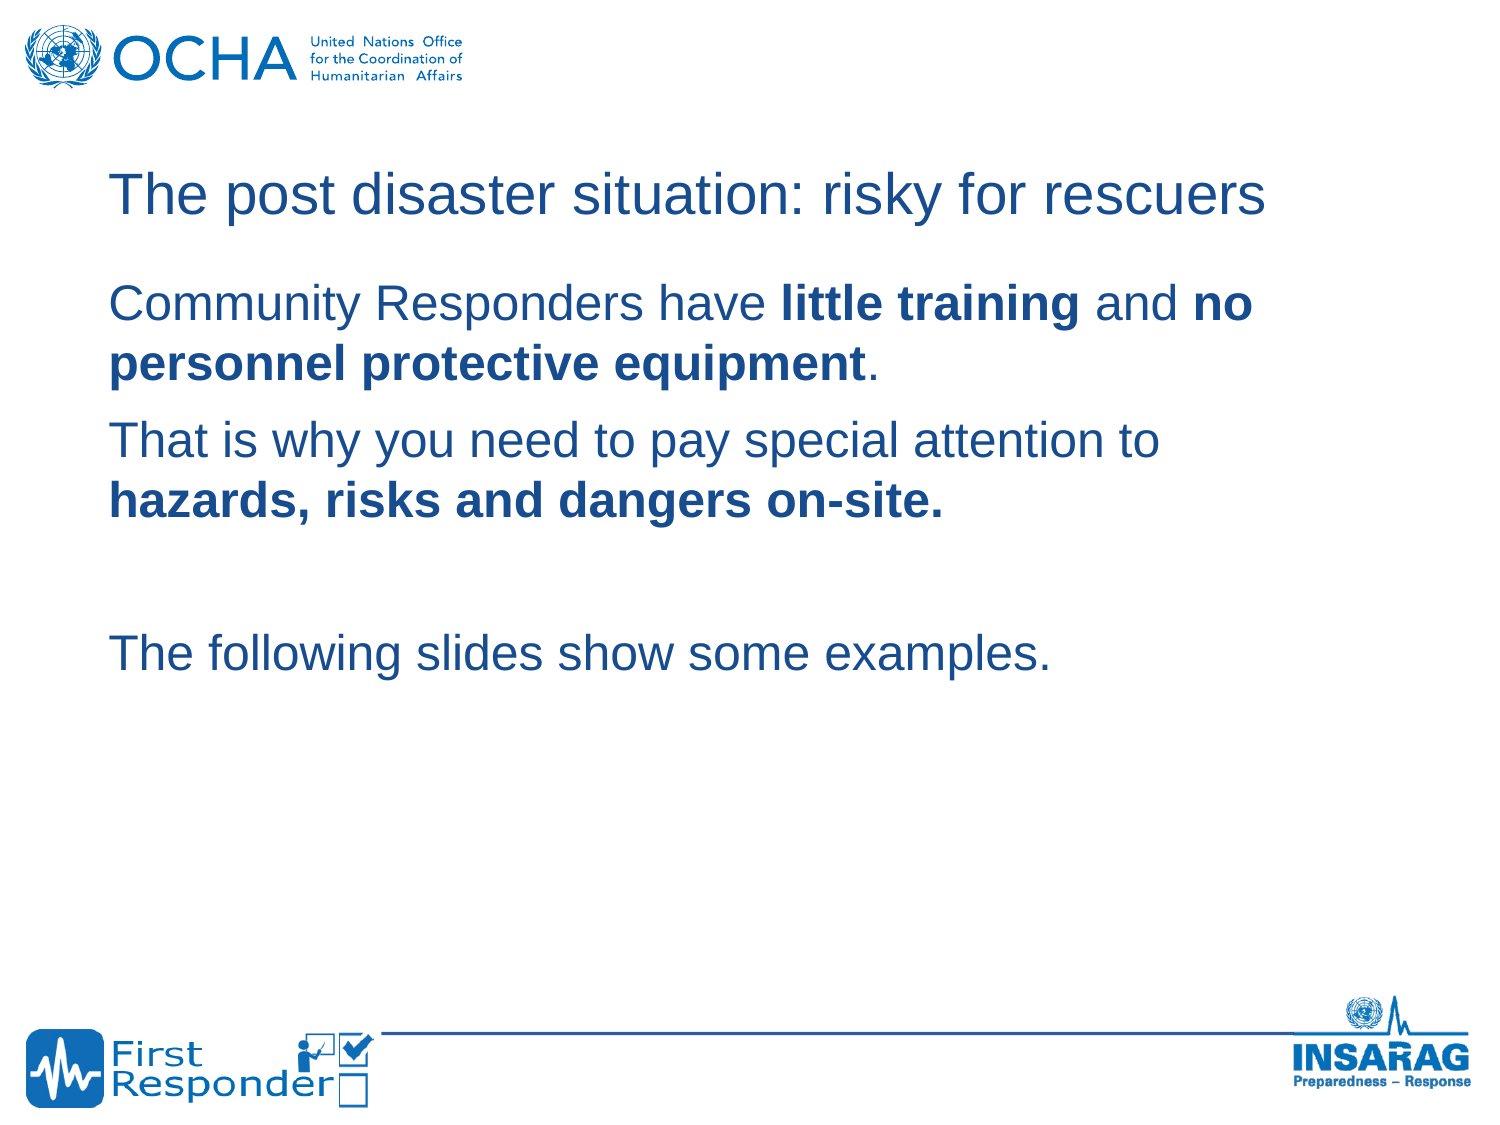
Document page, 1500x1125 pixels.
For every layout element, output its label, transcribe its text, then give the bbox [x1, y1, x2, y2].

picture [1287, 995, 1471, 1094]
text_box Community Responders have little training and no personnel protective equipment. That is why you need to pay special attention to hazards, risks and dangers on-site. The following slides show some examples. [99, 262, 1363, 950]
title The post disaster situation: risky for rescuers [100, 89, 1295, 294]
picture [24, 1024, 375, 1113]
